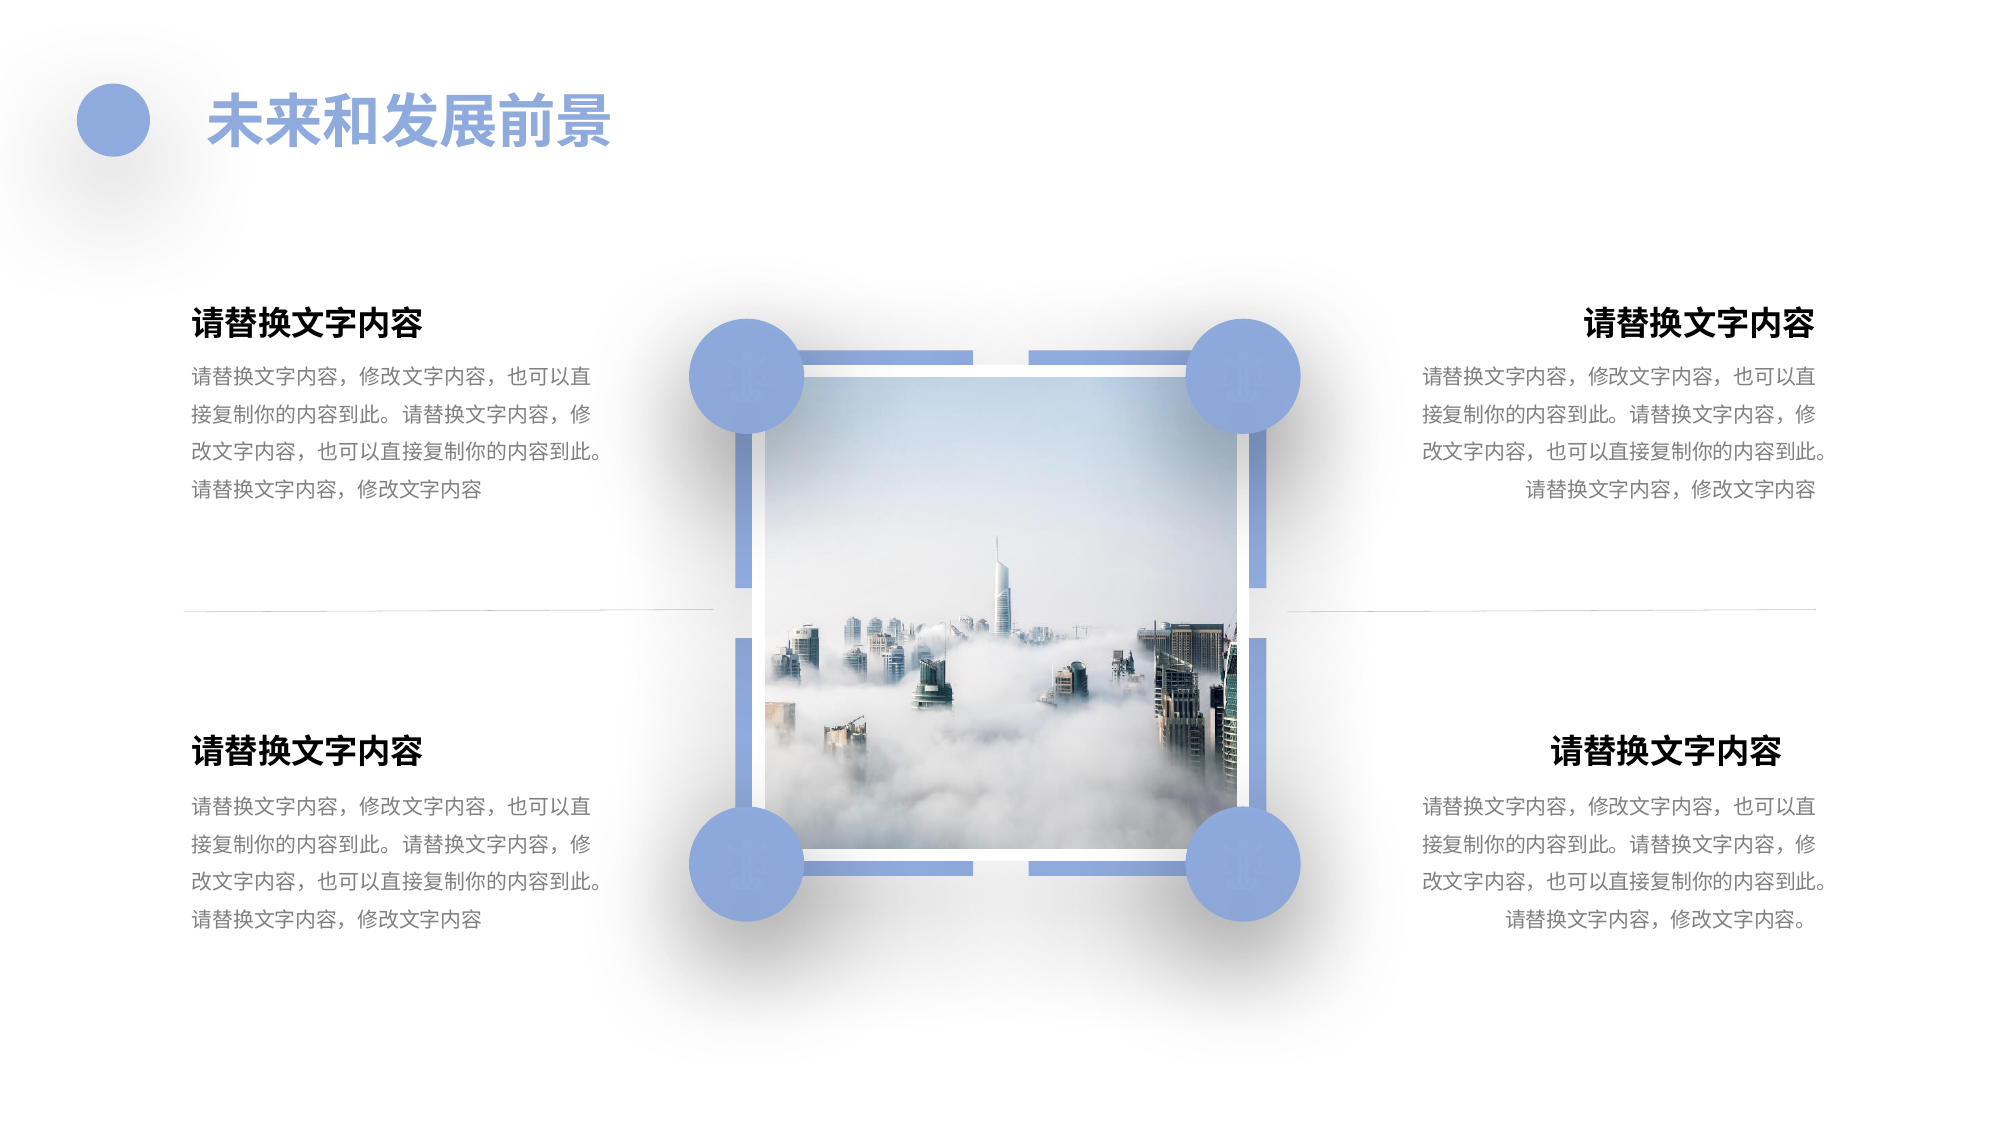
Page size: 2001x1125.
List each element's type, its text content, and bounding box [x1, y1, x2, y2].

text_box [758, 370, 1244, 856]
text_box [734, 669, 758, 786]
text_box 请替换文字内容，修改文字内容，也可以直接复制你的内容到此。请替换文字内容，修改文字内容，也可以直接复制你的内容到此。请替换文字内容，修改文字内容 [1415, 351, 1817, 502]
text_box [1244, 536, 1267, 589]
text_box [1185, 318, 1301, 434]
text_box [689, 806, 805, 922]
text_box 未来和发展前景 [191, 77, 726, 162]
text_box 请替换文字内容，修改文字内容，也可以直接复制你的内容到此。请替换文字内容，修改文字内容，也可以直接复制你的内容到此。请替换文字内容，修改文字内容 [191, 781, 592, 932]
text_box [75, 82, 152, 158]
text_box [857, 856, 974, 877]
text_box 请替换文字内容 [191, 729, 472, 770]
text_box 请替换文字内容 [191, 302, 472, 342]
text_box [1185, 806, 1301, 922]
text_box [1027, 856, 1131, 877]
text_box 请替换文字内容，修改文字内容，也可以直接复制你的内容到此。请替换文字内容，修改文字内容，也可以直接复制你的内容到此。请替换文字内容，修改文字内容 [191, 351, 592, 502]
text_box [1244, 669, 1267, 787]
text_box [734, 537, 758, 589]
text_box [689, 318, 805, 434]
text_box [1027, 349, 1140, 370]
text_box 请替换文字内容 [1536, 302, 1817, 342]
text_box [848, 349, 974, 370]
text_box 请替换文字内容，修改文字内容，也可以直接复制你的内容到此。请替换文字内容，修改文字内容，也可以直接复制你的内容到此。请替换文字内容，修改文字内容。 [1415, 781, 1817, 932]
text_box 请替换文字内容 [1503, 729, 1783, 770]
